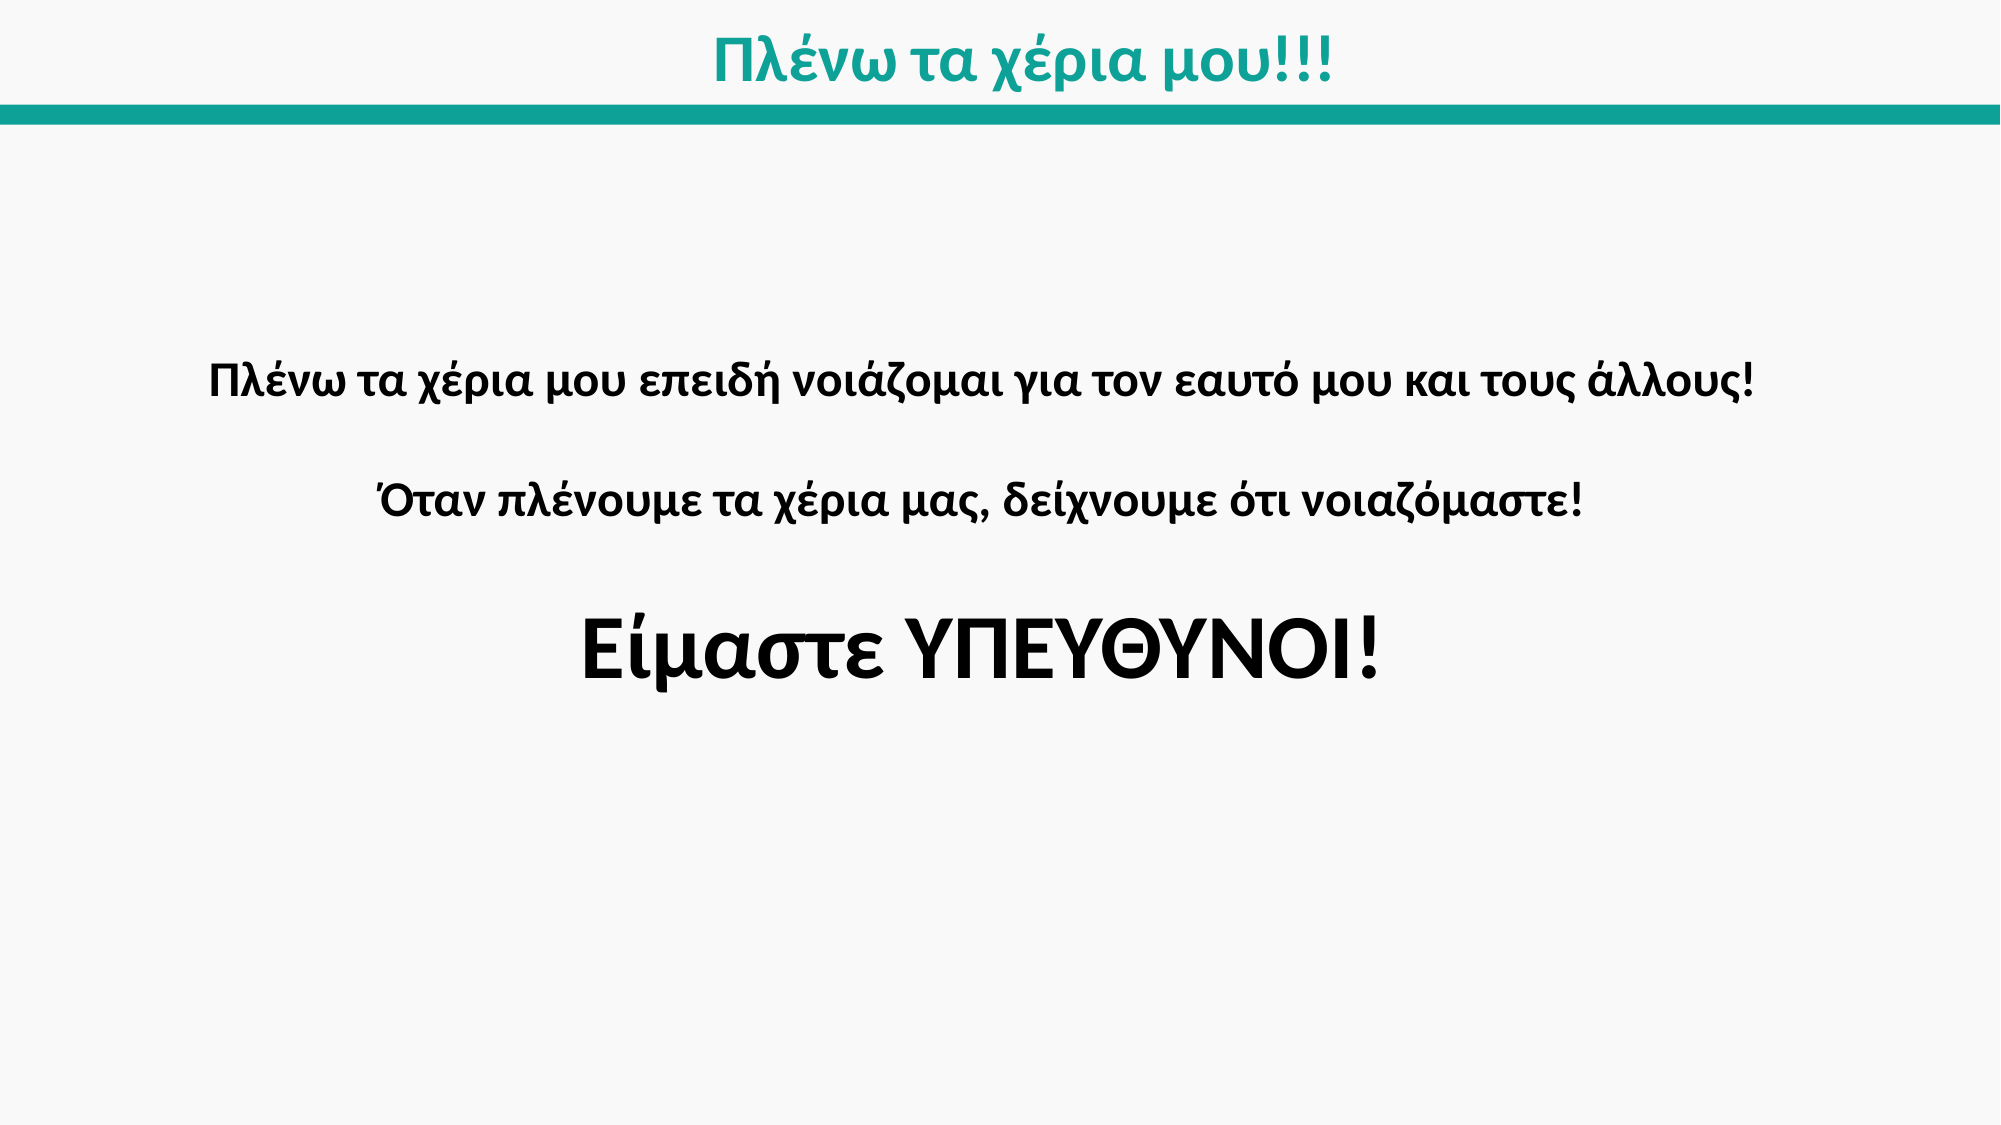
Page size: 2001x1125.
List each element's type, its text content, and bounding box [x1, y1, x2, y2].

text_box Πλένω τα χέρια μου επειδή νοιάζομαι για τον εαυτό μου και τους άλλους! Όταν πλένουμε τα χέρια μας, δείχνουμε ότι νοιαζόμαστε! Είμαστε ΥΠΕΥΘΥΝΟΙ! [95, 219, 1871, 884]
title Πλένω τα χέρια μου!!! [0, 0, 2000, 122]
